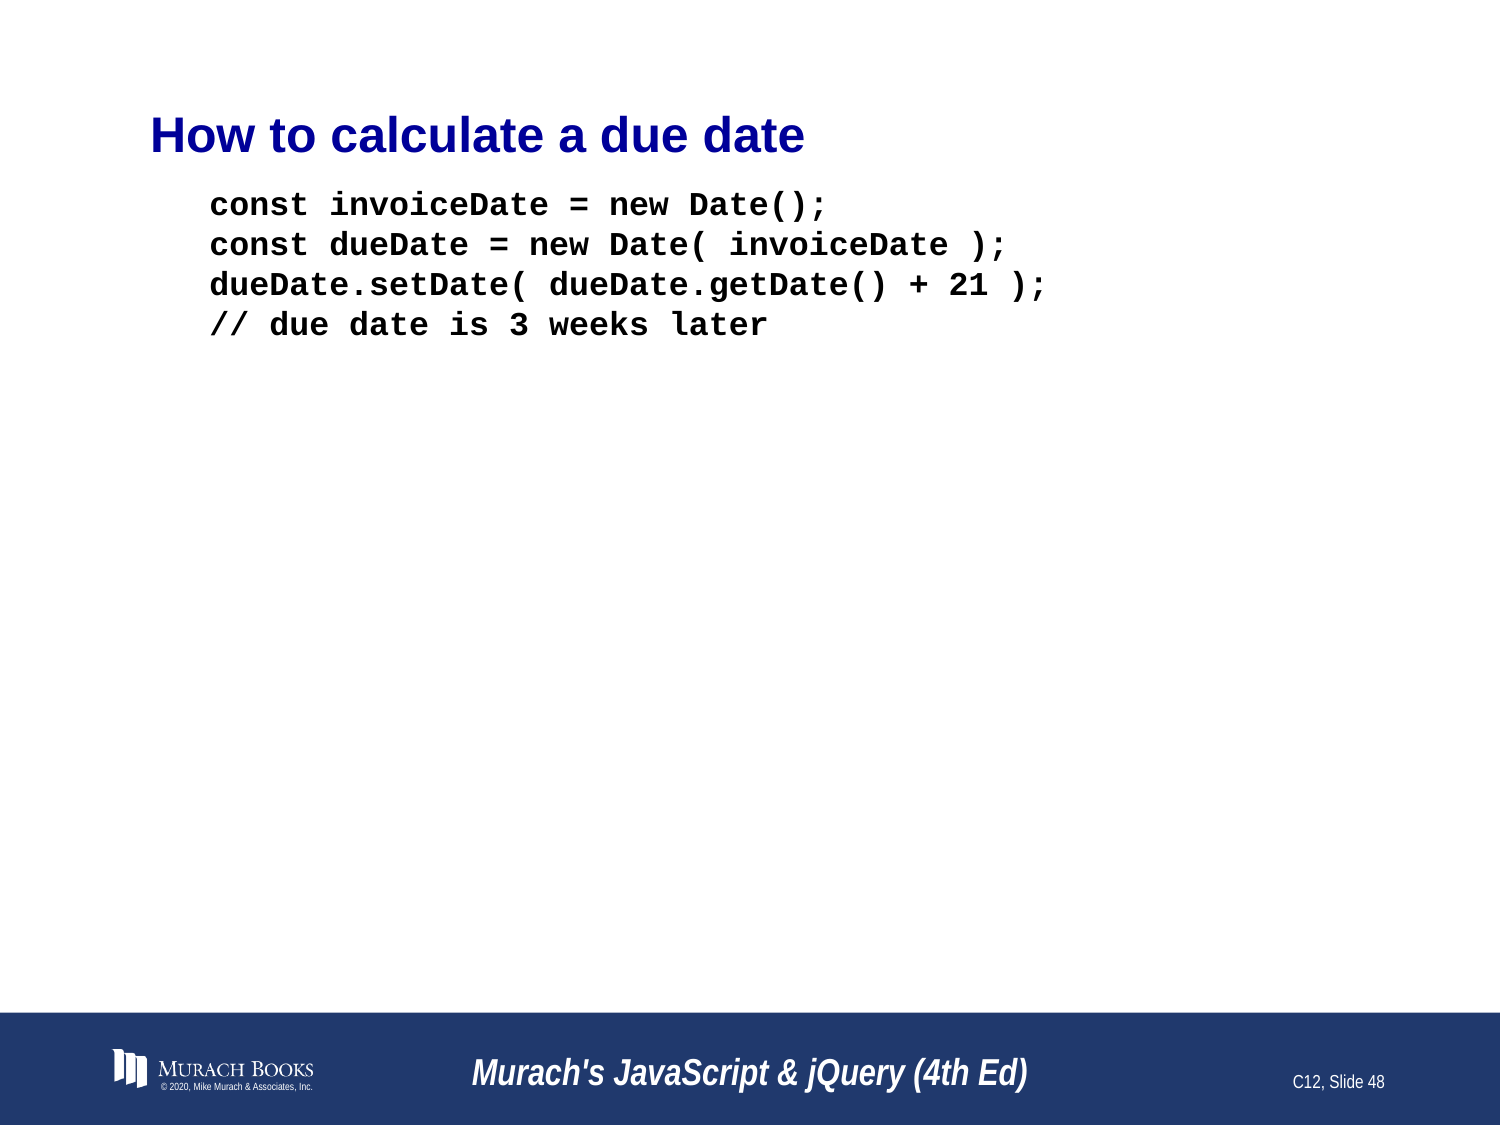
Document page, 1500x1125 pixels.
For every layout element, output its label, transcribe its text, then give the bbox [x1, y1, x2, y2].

slide_number C12, Slide 48 [1087, 1025, 1400, 1100]
footer © 2020, Mike Murach & Associates, Inc. [12, 1025, 463, 1100]
list const invoiceDate = new Date(); const dueDate = new Date( invoiceDate ); dueDate.setDate( dueDate.getDate() + 21 ); // due date is 3 weeks later [137, 174, 1350, 975]
slide_number Murach's JavaScript & jQuery (4th Ed) [463, 1025, 1050, 1100]
title How to calculate a due date [150, 102, 1350, 164]
